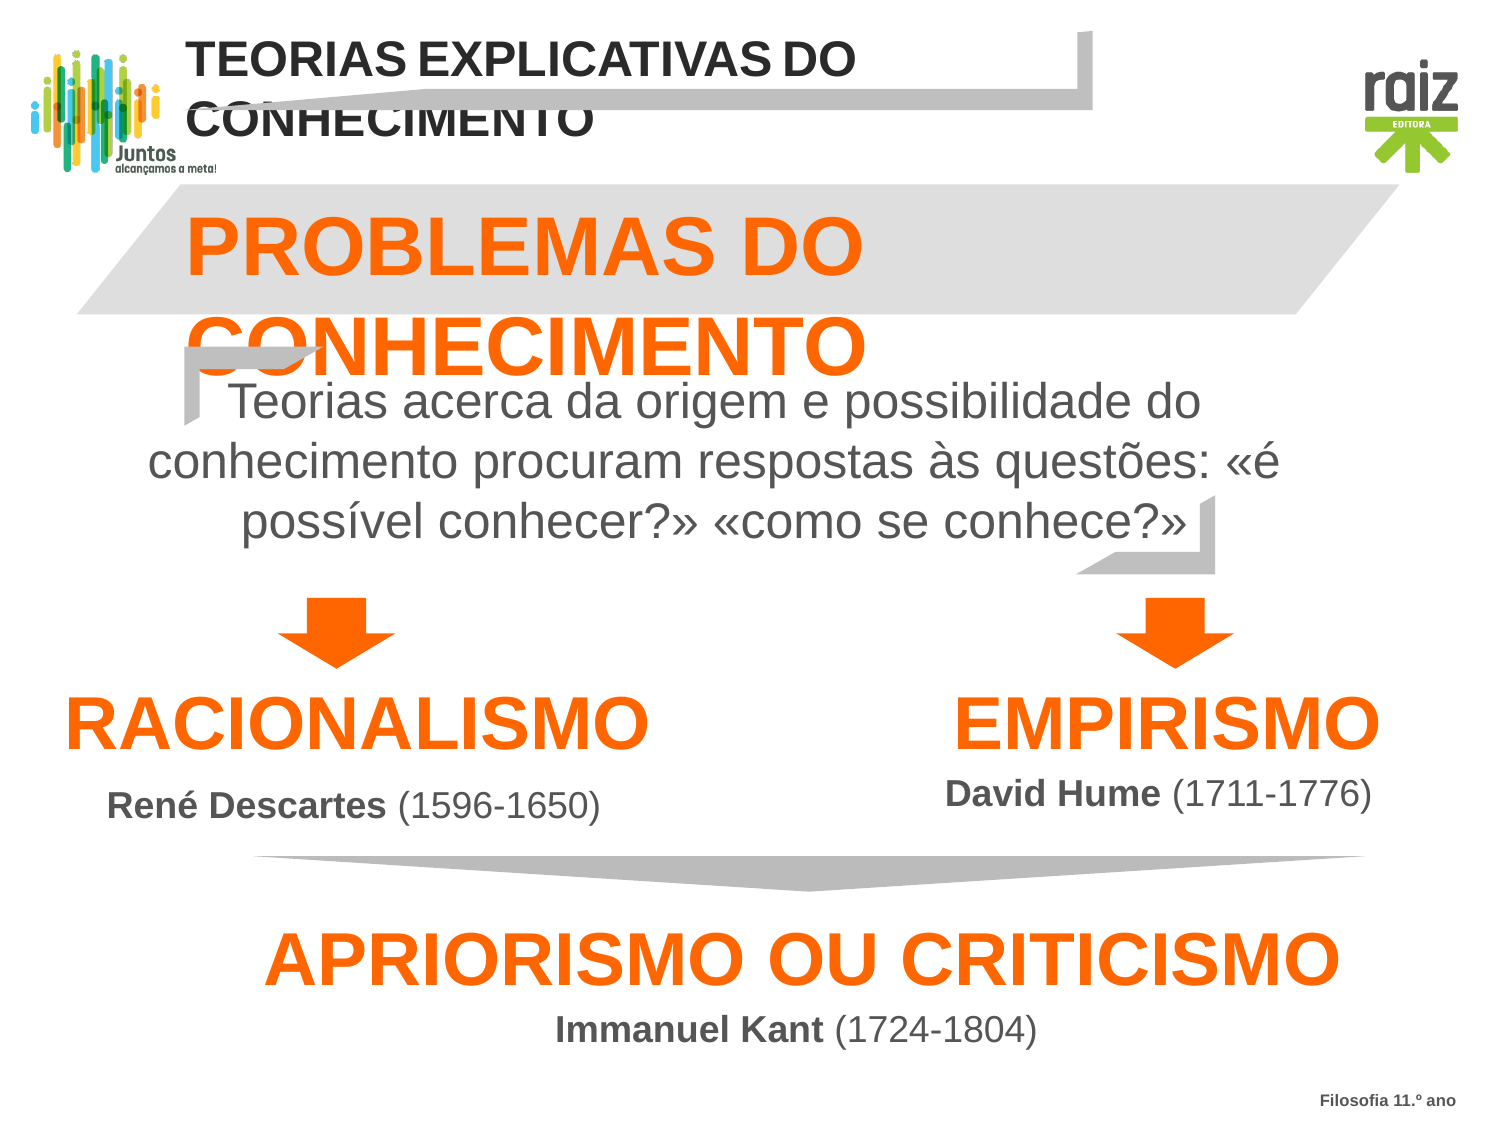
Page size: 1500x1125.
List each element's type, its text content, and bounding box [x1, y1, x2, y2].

text_box Teorias explicativas do conhecimento [171, 19, 1140, 154]
text_box [251, 854, 1367, 894]
text_box Empirismo [938, 667, 1398, 772]
text_box Immanuel Kant (1724-1804) [540, 997, 1053, 1058]
text_box Teorias acerca da origem e possibilidade do conhecimento procuram respostas às questões: «é possível conhecer?» «como se conhece?» [88, 361, 1341, 557]
text_box [1114, 595, 1237, 671]
text_box Problemas do conhecimento [171, 184, 1371, 400]
text_box [74, 192, 171, 317]
text_box [180, 28, 1095, 113]
picture [29, 49, 217, 176]
text_box Racionalismo [49, 667, 667, 772]
text_box [182, 344, 326, 428]
text_box David Hume (1711-1776) [929, 761, 1388, 822]
text_box [275, 595, 398, 671]
text_box [178, 182, 1402, 224]
text_box René Descartes (1596-1650) [91, 773, 617, 834]
picture [1365, 59, 1458, 173]
text_box [1073, 493, 1218, 577]
text_box Apriorismo ou Criticismo [248, 903, 1357, 1009]
